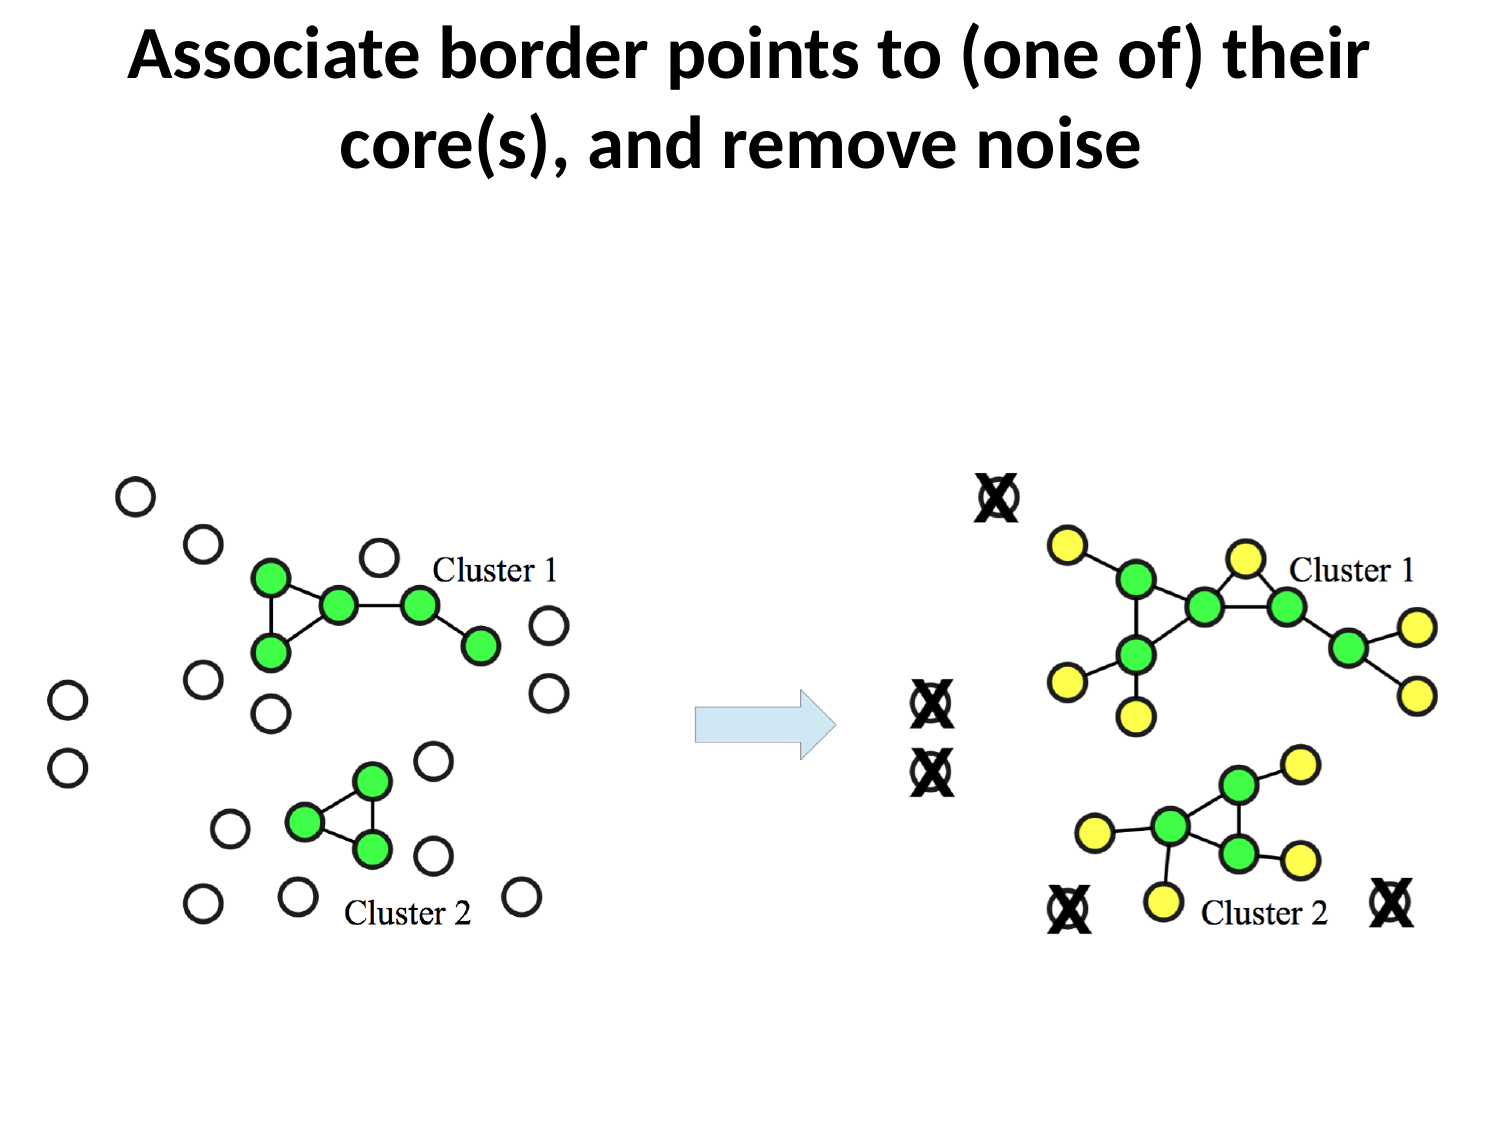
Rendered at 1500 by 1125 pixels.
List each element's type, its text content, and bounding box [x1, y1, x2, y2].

picture [0, 393, 1500, 991]
title Associate border points to (one of) their core(s), and remove noise [75, 45, 1425, 233]
